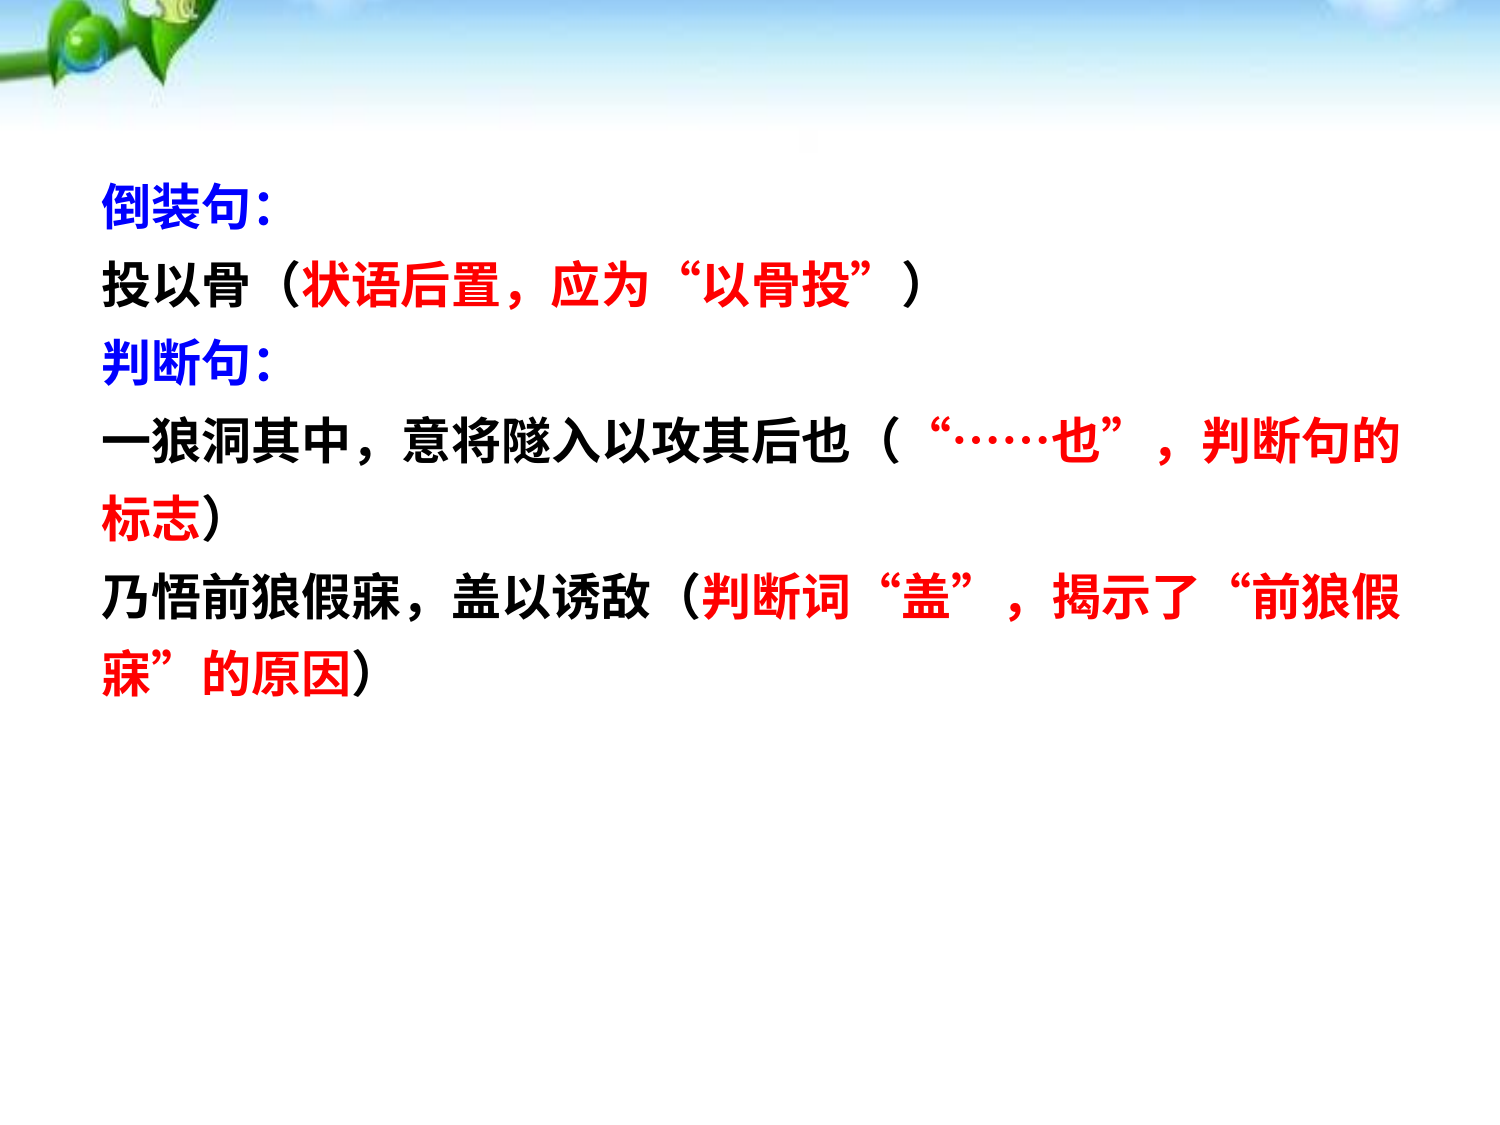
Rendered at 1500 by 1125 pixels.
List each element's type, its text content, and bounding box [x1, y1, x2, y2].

picture [0, 0, 1500, 1125]
text_box 倒装句： 投以骨（状语后置，应为“以骨投”） 判断句： 一狼洞其中，意将隧入以攻其后也（“……也”，判断句的标志） 乃悟前狼假寐，盖以诱敌（判断词“盖”，揭示了“前狼假寐”的原因） [86, 149, 1448, 711]
